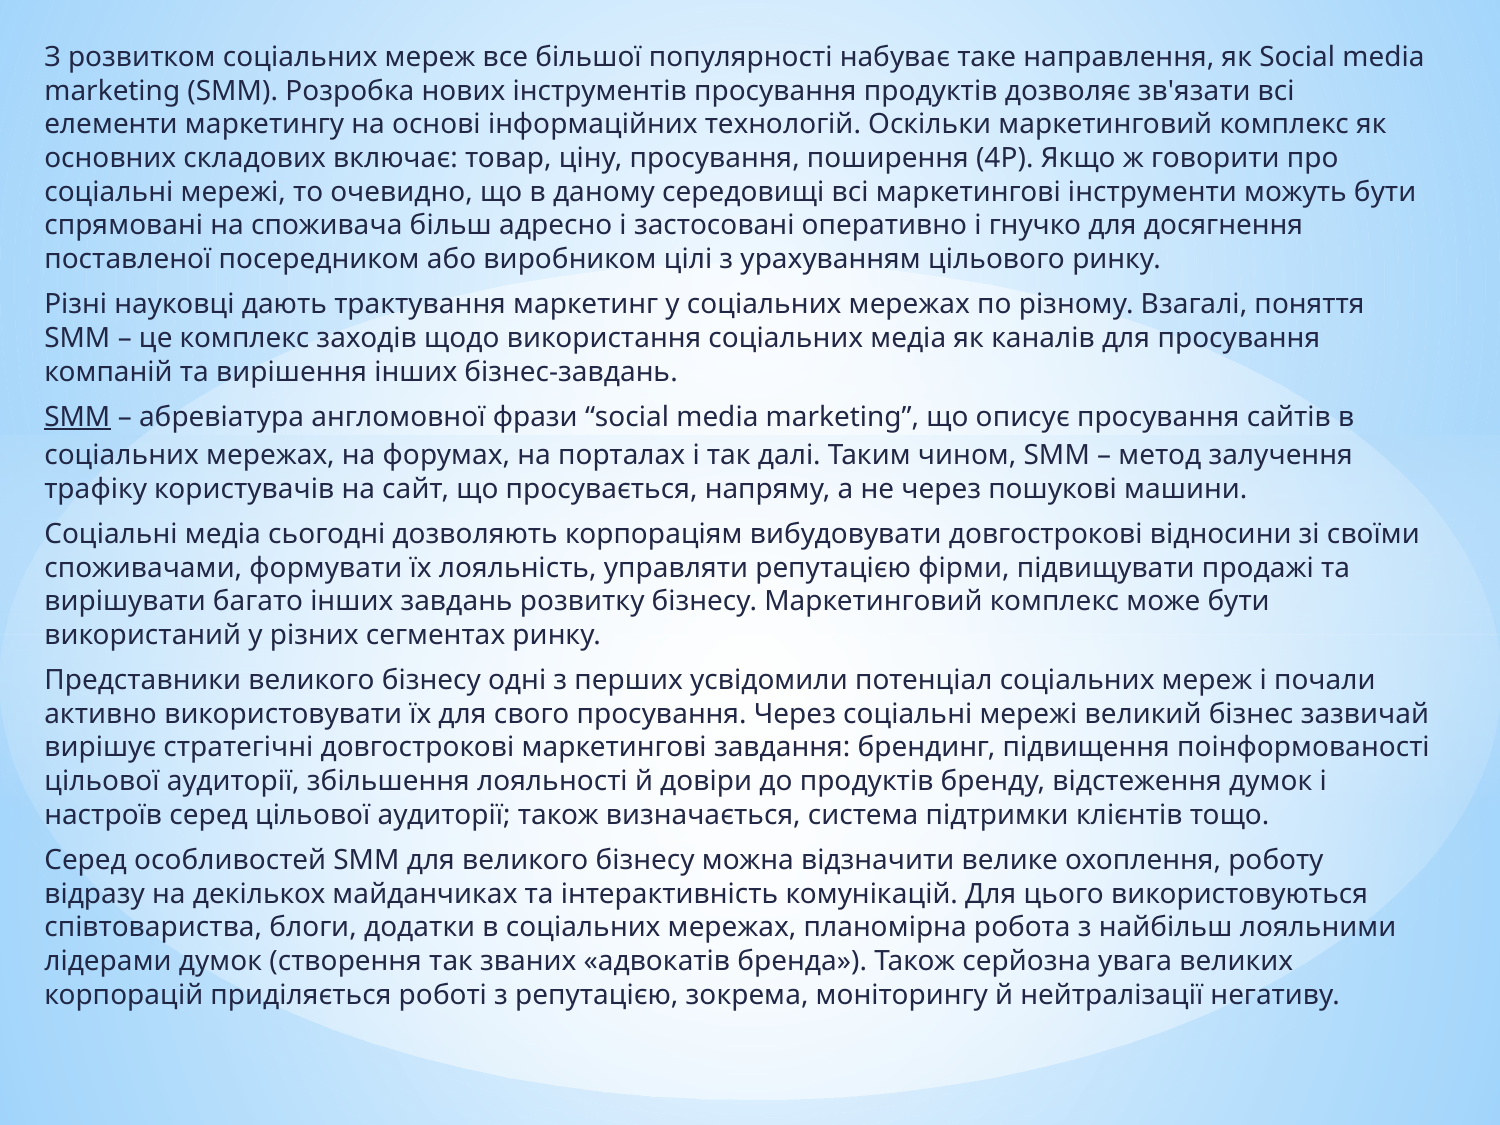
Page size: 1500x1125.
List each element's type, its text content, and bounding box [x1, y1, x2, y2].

subtitle З розвитком соціальних мереж все більшої популярності набуває таке направлення, як Social media marketing (SMM). Розробка нових інструментів просування продуктів дозволяє зв'язати всі елементи маркетингу на основі інформаційних технологій. Оскільки маркетинговий комплекс як основних складових включає: товар, ціну, просування, поширення (4Р). Якщо ж говорити про соціальні мережі, то очевидно, що в даному середовищі всі маркетингові інструменти можуть бути спрямовані на споживача більш адресно і застосовані оперативно і гнучко для досягнення поставленої посередником або виробником цілі з урахуванням цільового ринку. Різні науковці дають трактування маркетинг у соціальних мережах по різному. Взагалі, поняття SMM – це комплекс заходів щодо використання соціальних медіа як каналів для просування компаній та вирішення інших бізнес-завдань. SMM – абревіатура англомовної фрази “social media marketing”, що описує просування сайтів в соціальних мережах, на форумах, на порталах і так далі. Таким чином, SMM – метод залучення трафіку користувачів на сайт, що просувається, напряму, а не через пошукові машини. Соціальні медіа сьогодні дозволяють корпораціям вибудовувати довгострокові відносини зі своїми споживачами, формувати їх лояльність, управляти репутацією фірми, підвищувати продажі та вирішувати багато інших завдань розвитку бізнесу. Маркетинговий комплекс може бути використаний у різних сегментах ринку. Представники великого бізнесу одні з перших усвідомили потенціал соціальних мереж і почали активно використовувати їх для свого просування. Через соціальні мережі великий бізнес зазвичай вирішує стратегічні довгострокові маркетингові завдання: брендинг, підвищення поінформованості цільової аудиторії, збільшення лояльності й довіри до продуктів бренду, відстеження думок і настроїв серед цільової аудиторії; також визначається, система підтримки клієнтів тощо. Серед особливостей SMM для великого бізнесу можна відзначити велике охоплення, роботу відразу на декількох майданчиках та інтерактивність комунікацій. Для цього використовуються співтовариства, блоги, додатки в соціальних мережах, планомірна робота з найбільш лояльними лідерами думок (створення так званих «адвокатів бренда»). Також серйозна увага великих корпорацій приділяється роботі з репутацією, зокрема, моніторингу й нейтралізації негативу. [29, 30, 1447, 1047]
